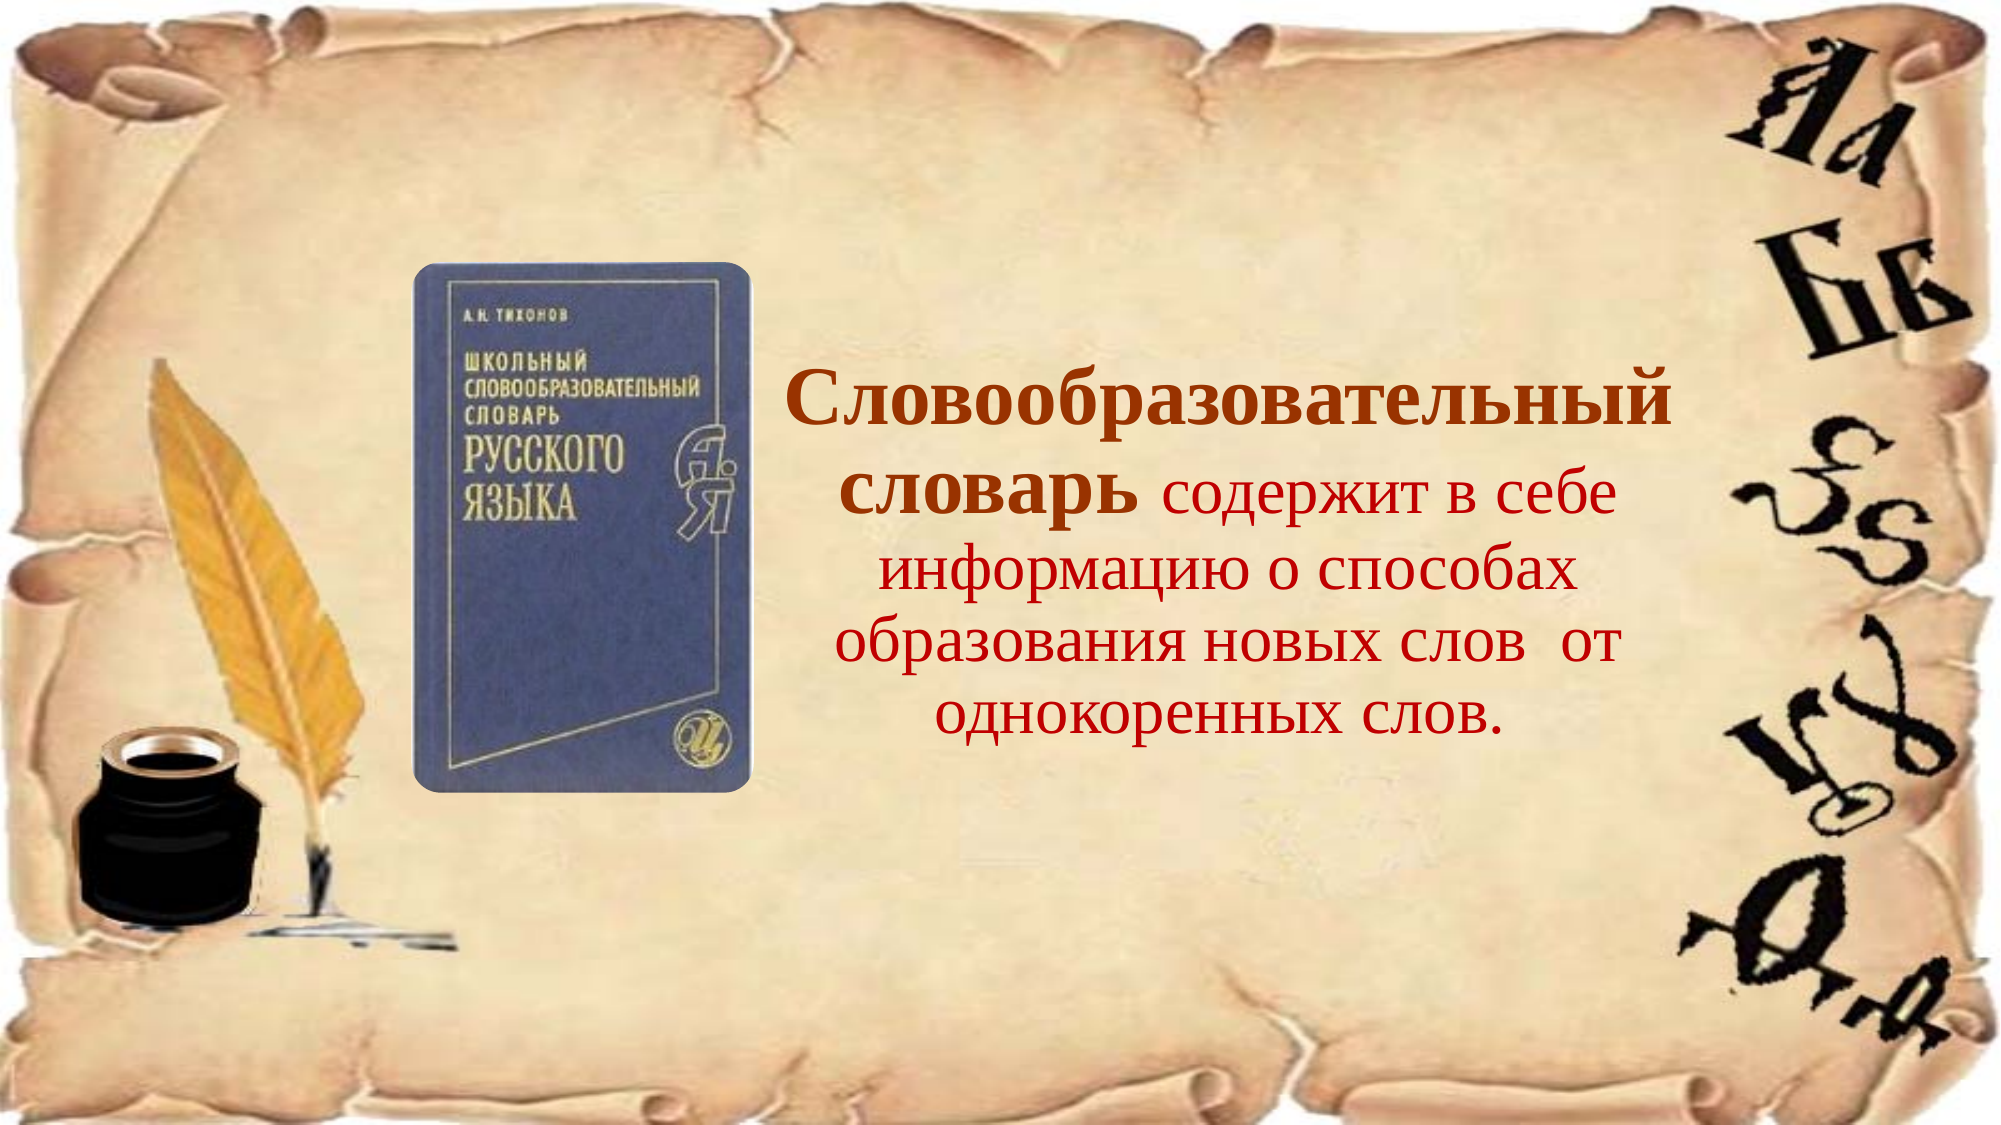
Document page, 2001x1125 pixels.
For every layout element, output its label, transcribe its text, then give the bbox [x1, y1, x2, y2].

title Словообразовательный словарь содержит в себе информацию о способах образования новых слов от однокоренных слов. [754, 309, 1731, 791]
picture [0, 0, 2001, 1125]
